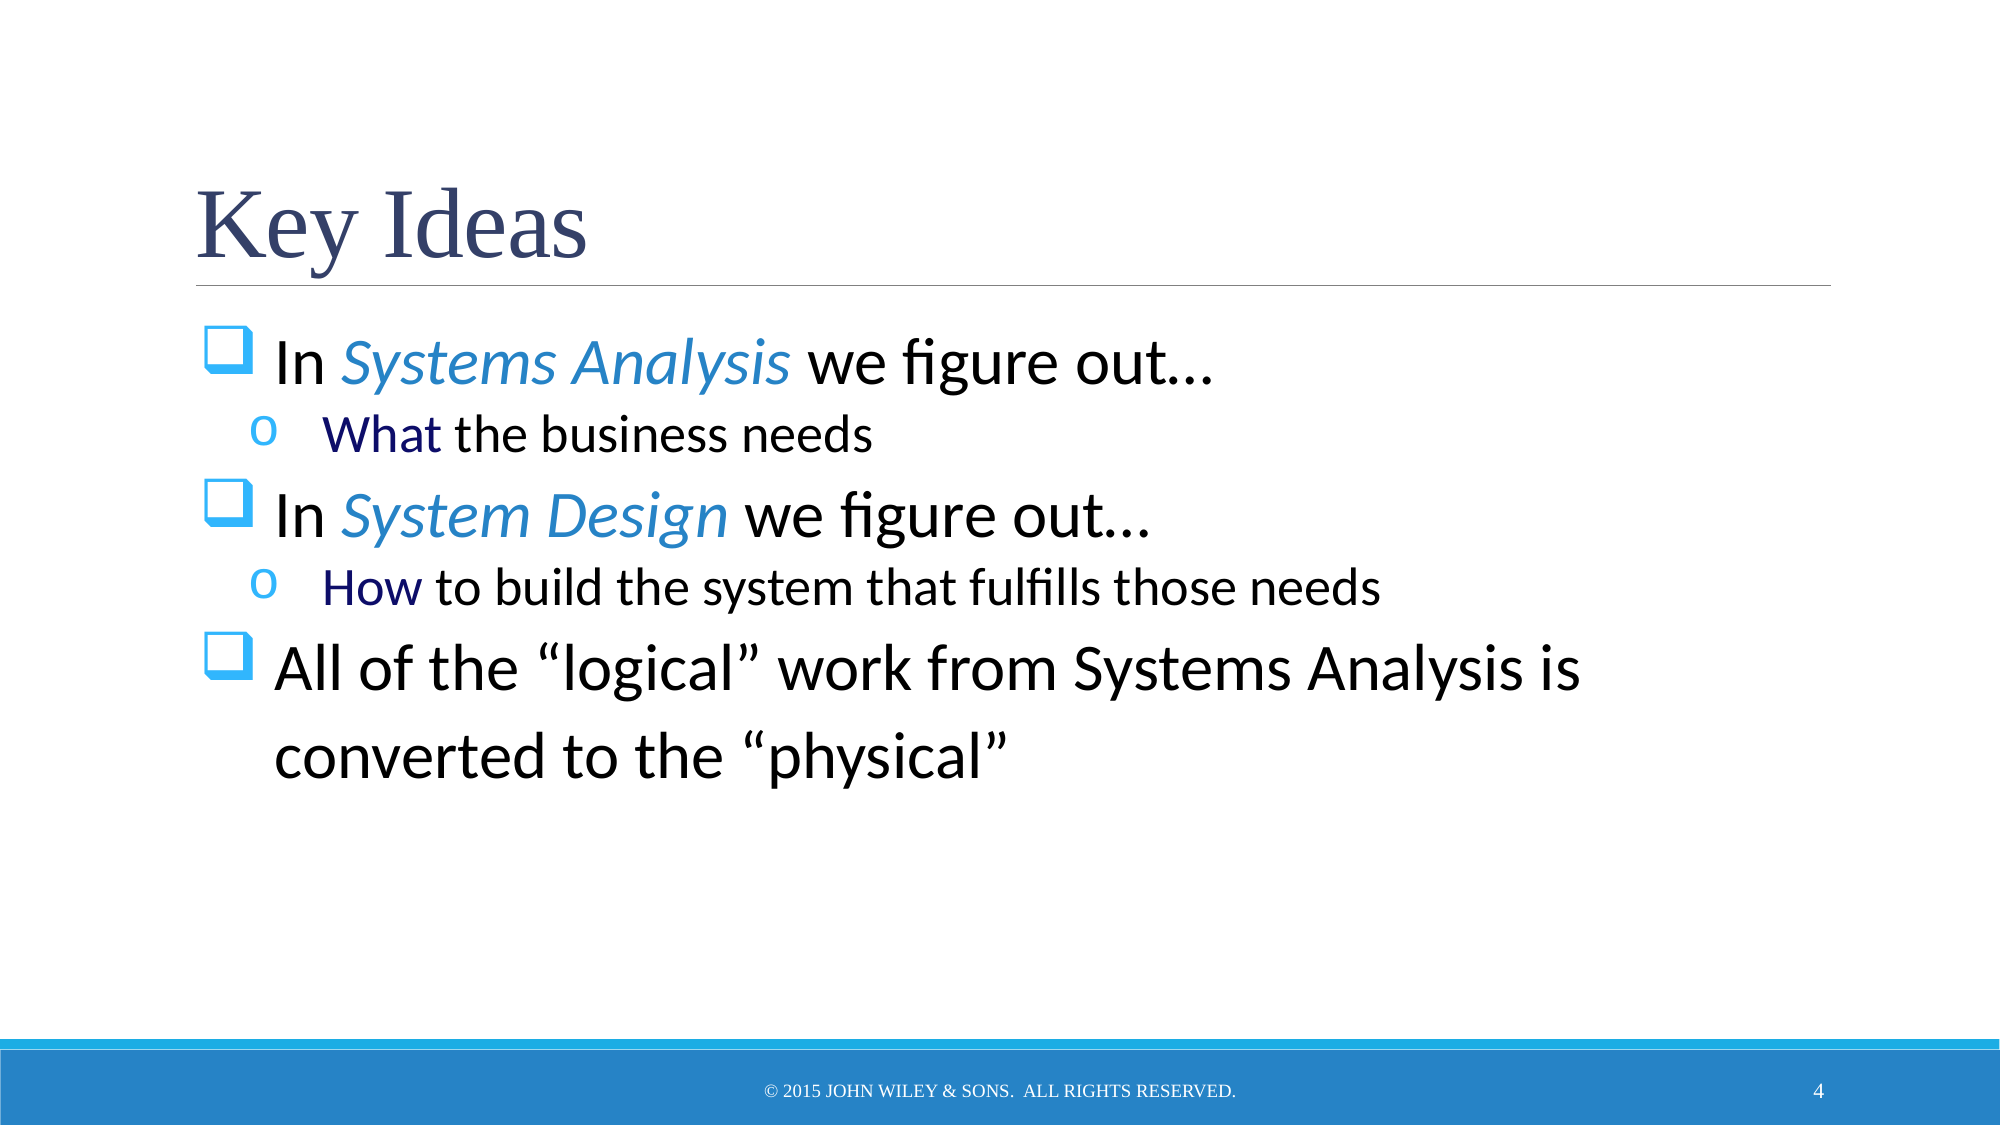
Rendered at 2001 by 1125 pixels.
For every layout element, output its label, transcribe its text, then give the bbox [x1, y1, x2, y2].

title Key Ideas [180, 47, 1830, 285]
list In Systems Analysis we figure out… What the business needs In System Design we figure out… How to build the system that fulfills those needs All of the “logical” work from Systems Analysis is converted to the “physical” [180, 302, 1830, 963]
footer © 2015 John Wiley & Sons. All Rights Reserved. [604, 1059, 1396, 1120]
slide_number 4 [1624, 1059, 1840, 1120]
